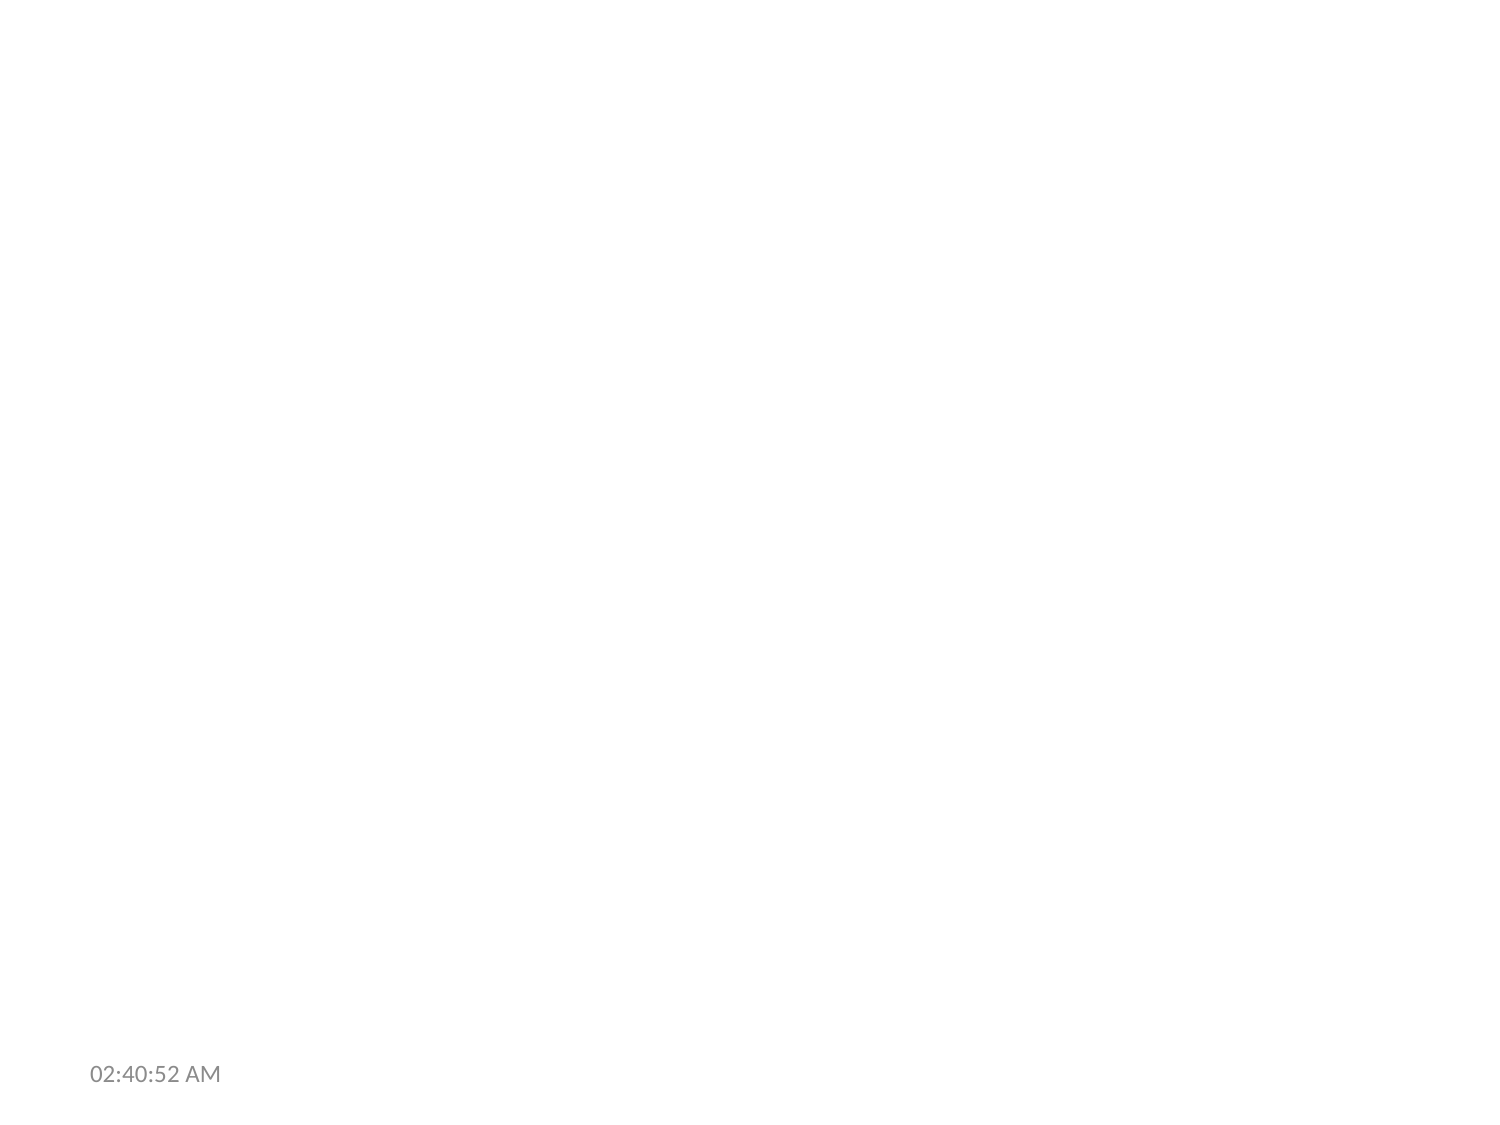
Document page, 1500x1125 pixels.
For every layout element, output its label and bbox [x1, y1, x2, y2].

slide_number [75, 1042, 425, 1103]
